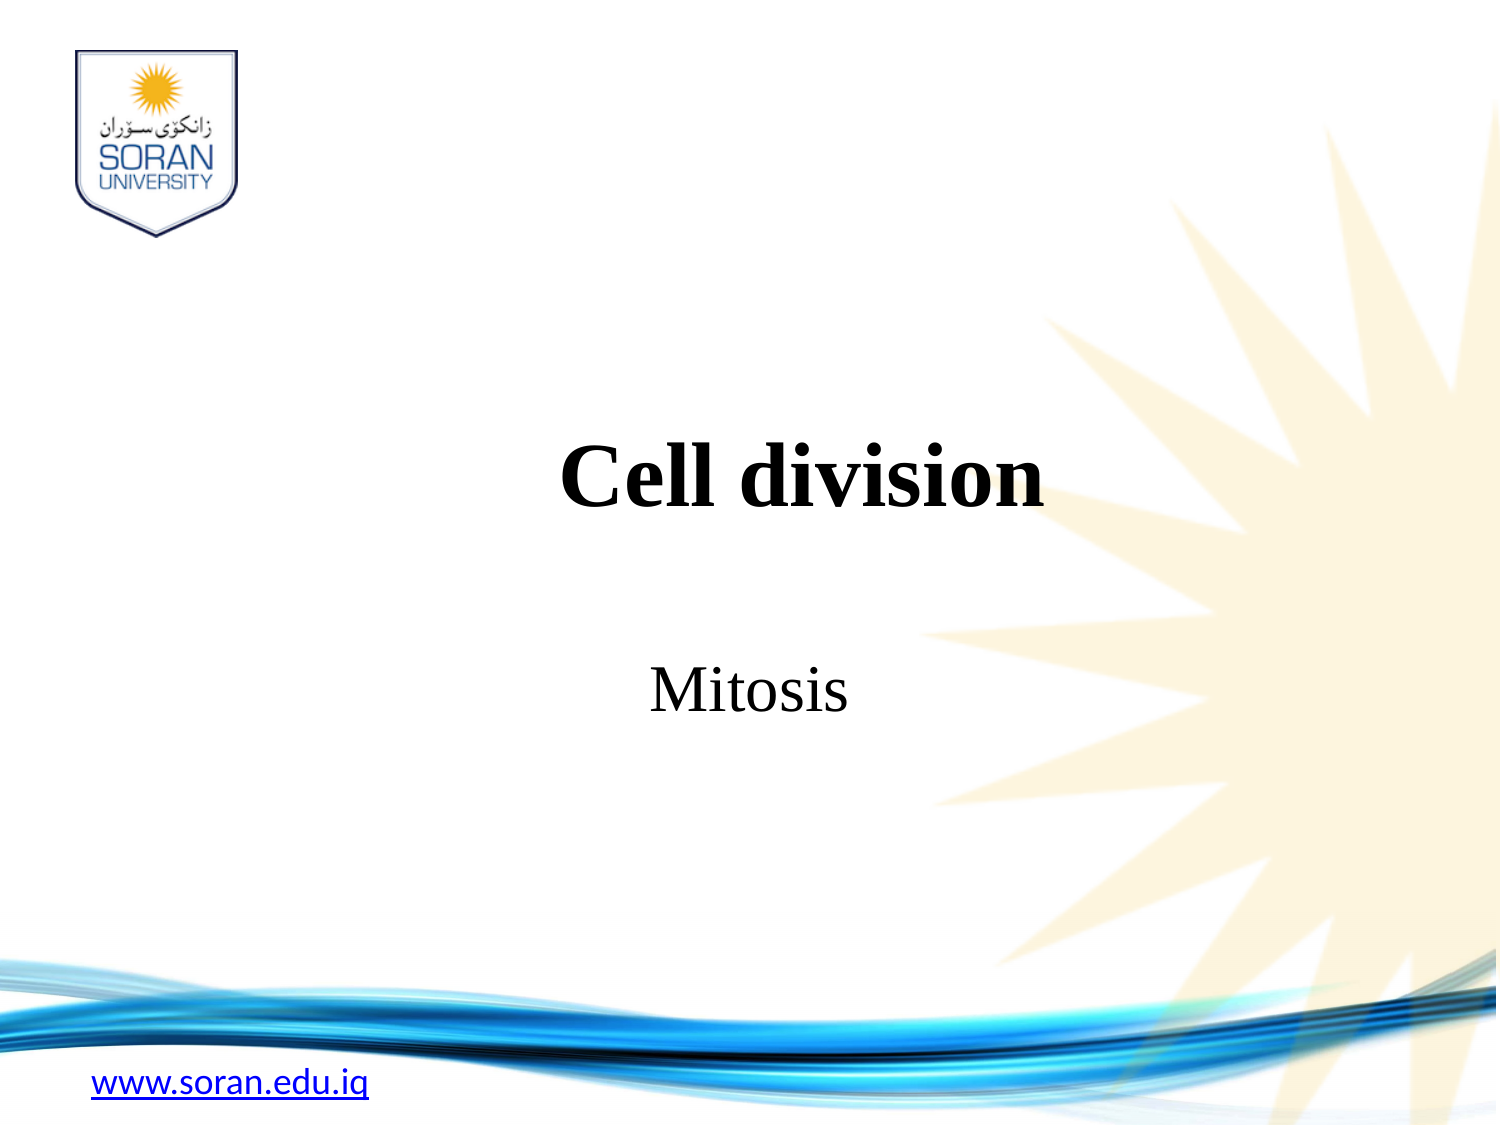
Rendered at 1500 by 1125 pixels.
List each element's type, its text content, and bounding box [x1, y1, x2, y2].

title Cell division [112, 349, 1388, 591]
picture [0, 99, 1500, 1125]
picture [75, 50, 238, 238]
subtitle Mitosis [225, 637, 1275, 925]
